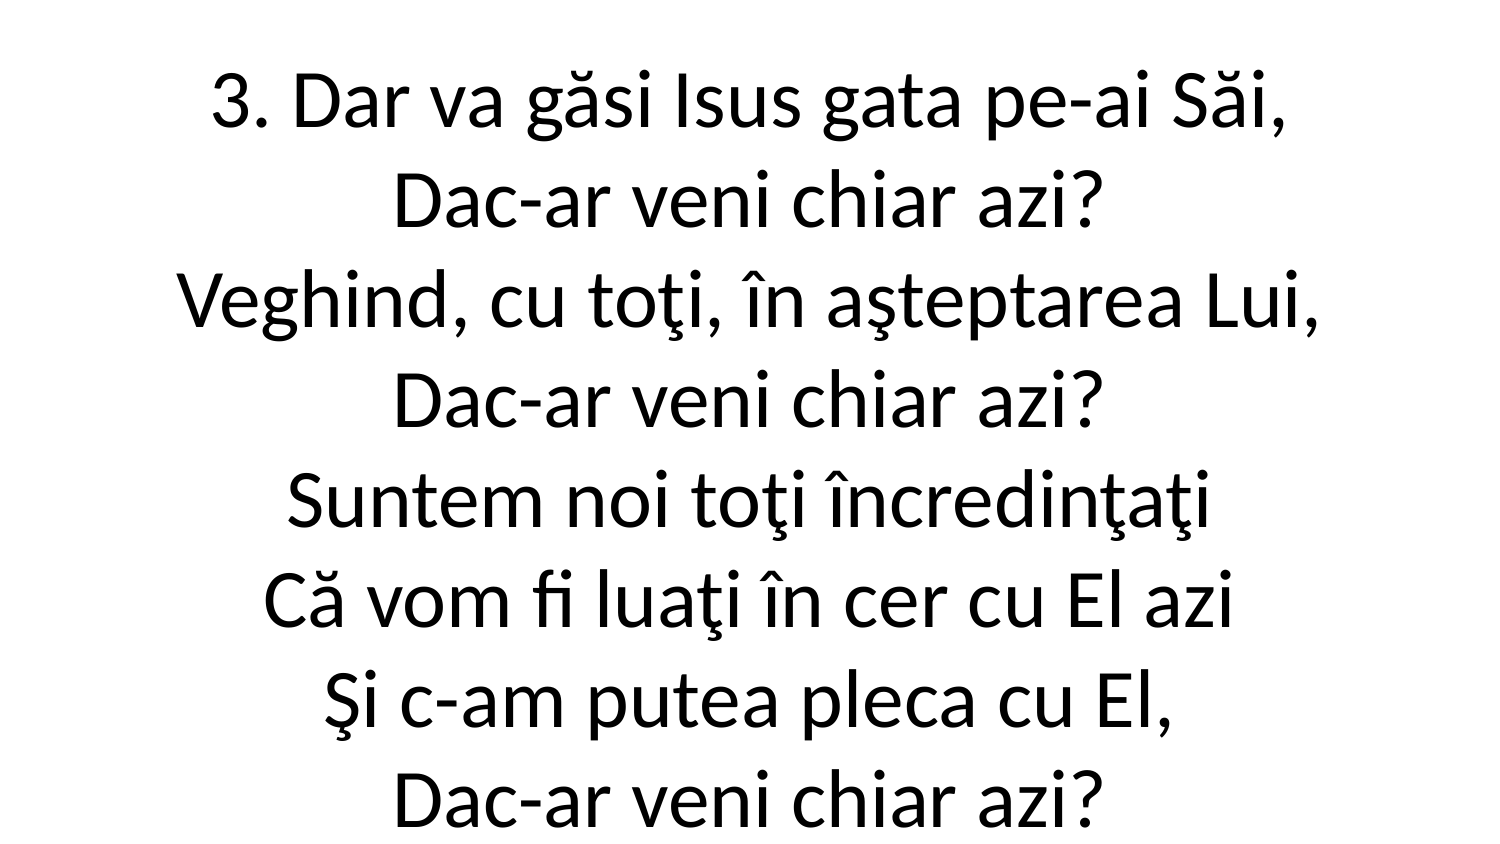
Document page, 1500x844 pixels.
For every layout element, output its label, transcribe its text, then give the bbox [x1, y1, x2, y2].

text_box 3. Dar va găsi Isus gata pe-ai Săi, Dac-ar veni chiar azi? Veghind, cu toţi, în aşteptarea Lui, Dac-ar veni chiar azi? Suntem noi toţi încredinţaţi Că vom fi luaţi în cer cu El azi Şi c-am putea pleca cu El, Dac-ar veni chiar azi? [161, 0, 1339, 844]
